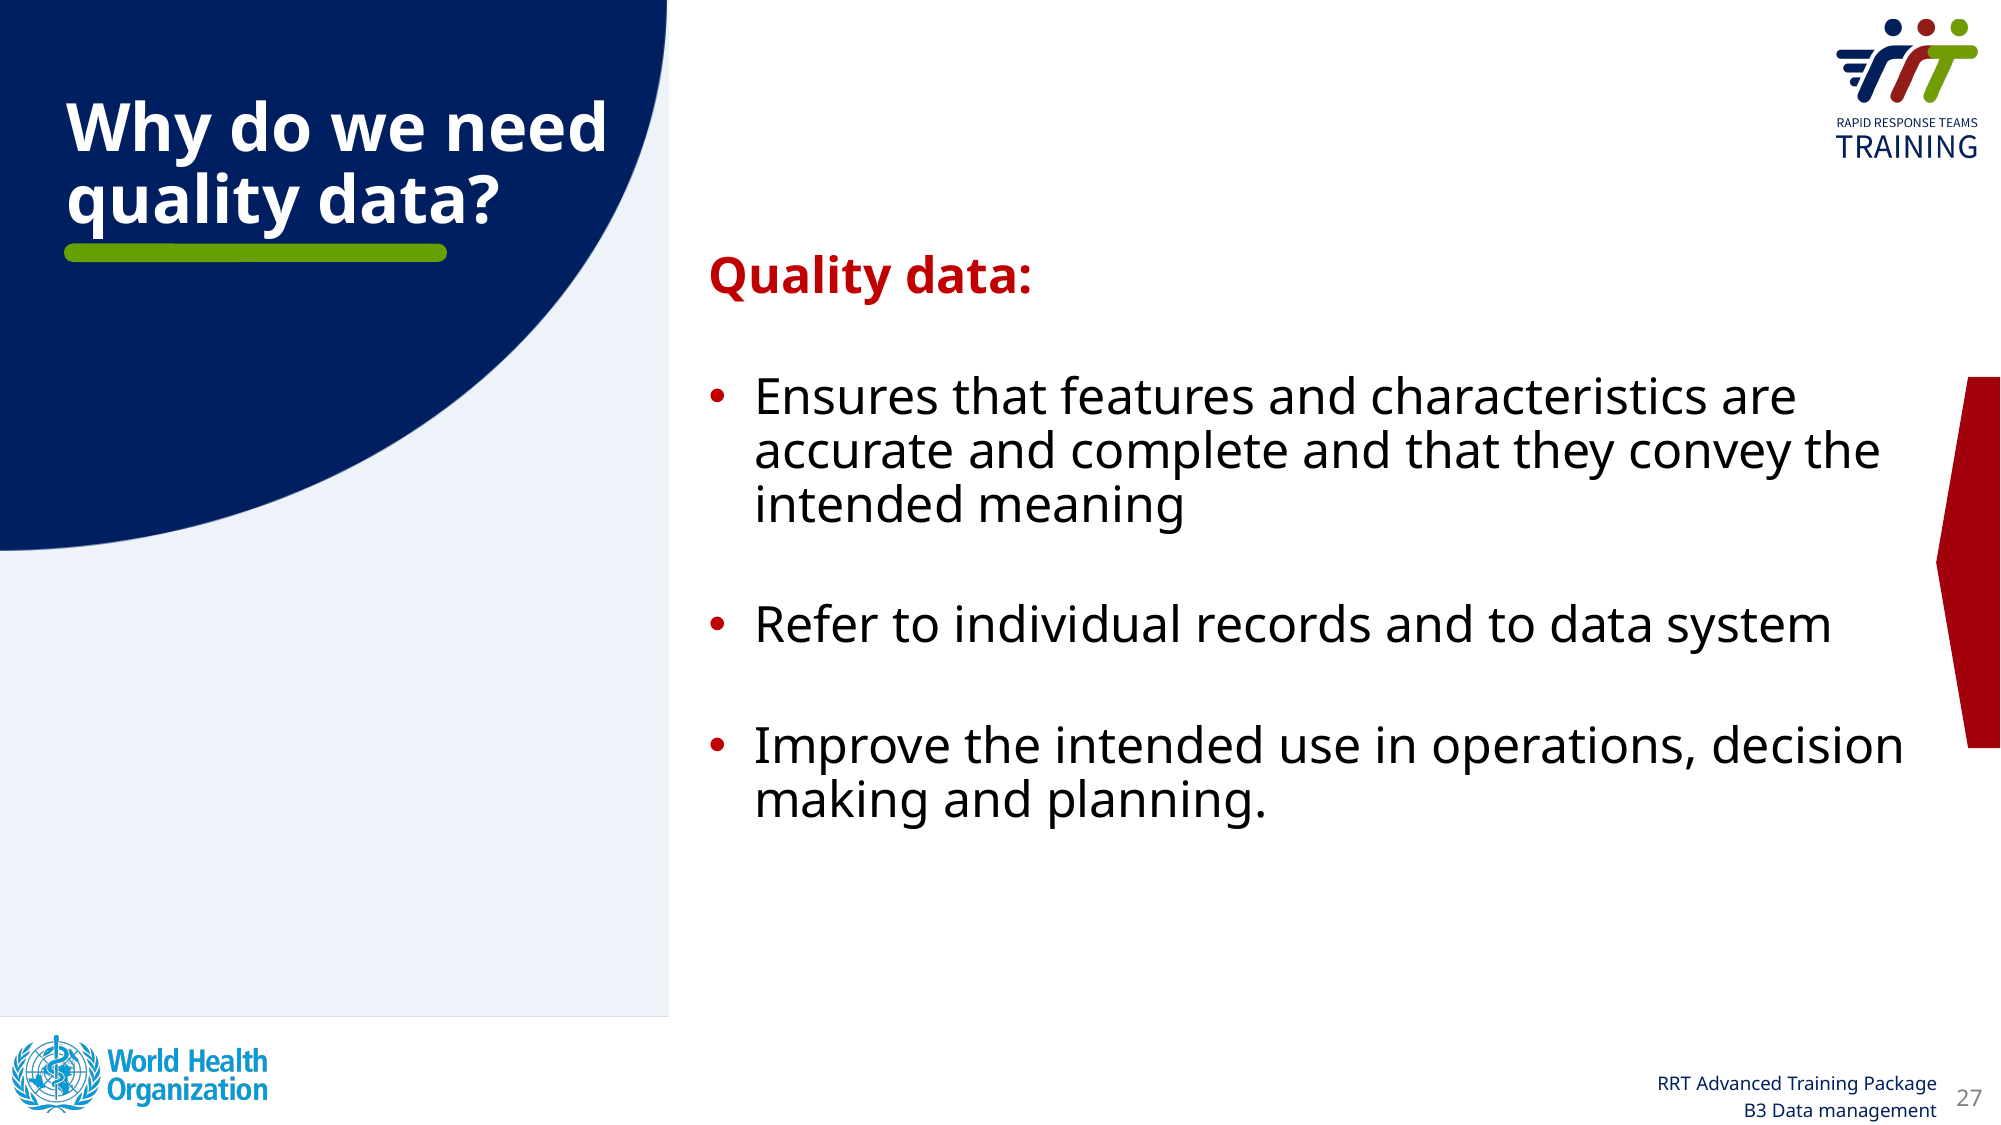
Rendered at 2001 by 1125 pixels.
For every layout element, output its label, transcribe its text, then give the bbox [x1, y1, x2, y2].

picture [12, 1035, 267, 1113]
picture [12, 1083, 48, 1113]
text_box Why do we need quality data? [58, 62, 689, 270]
picture [0, 0, 669, 1018]
picture [58, 1050, 64, 1058]
list Quality data: Ensures that features and characteristics are accurate and complete and that they convey the intended meaning Refer to individual records and to data system Improve the intended use in operations, decision making and planning. [700, 242, 1937, 883]
picture [1835, 19, 1978, 167]
